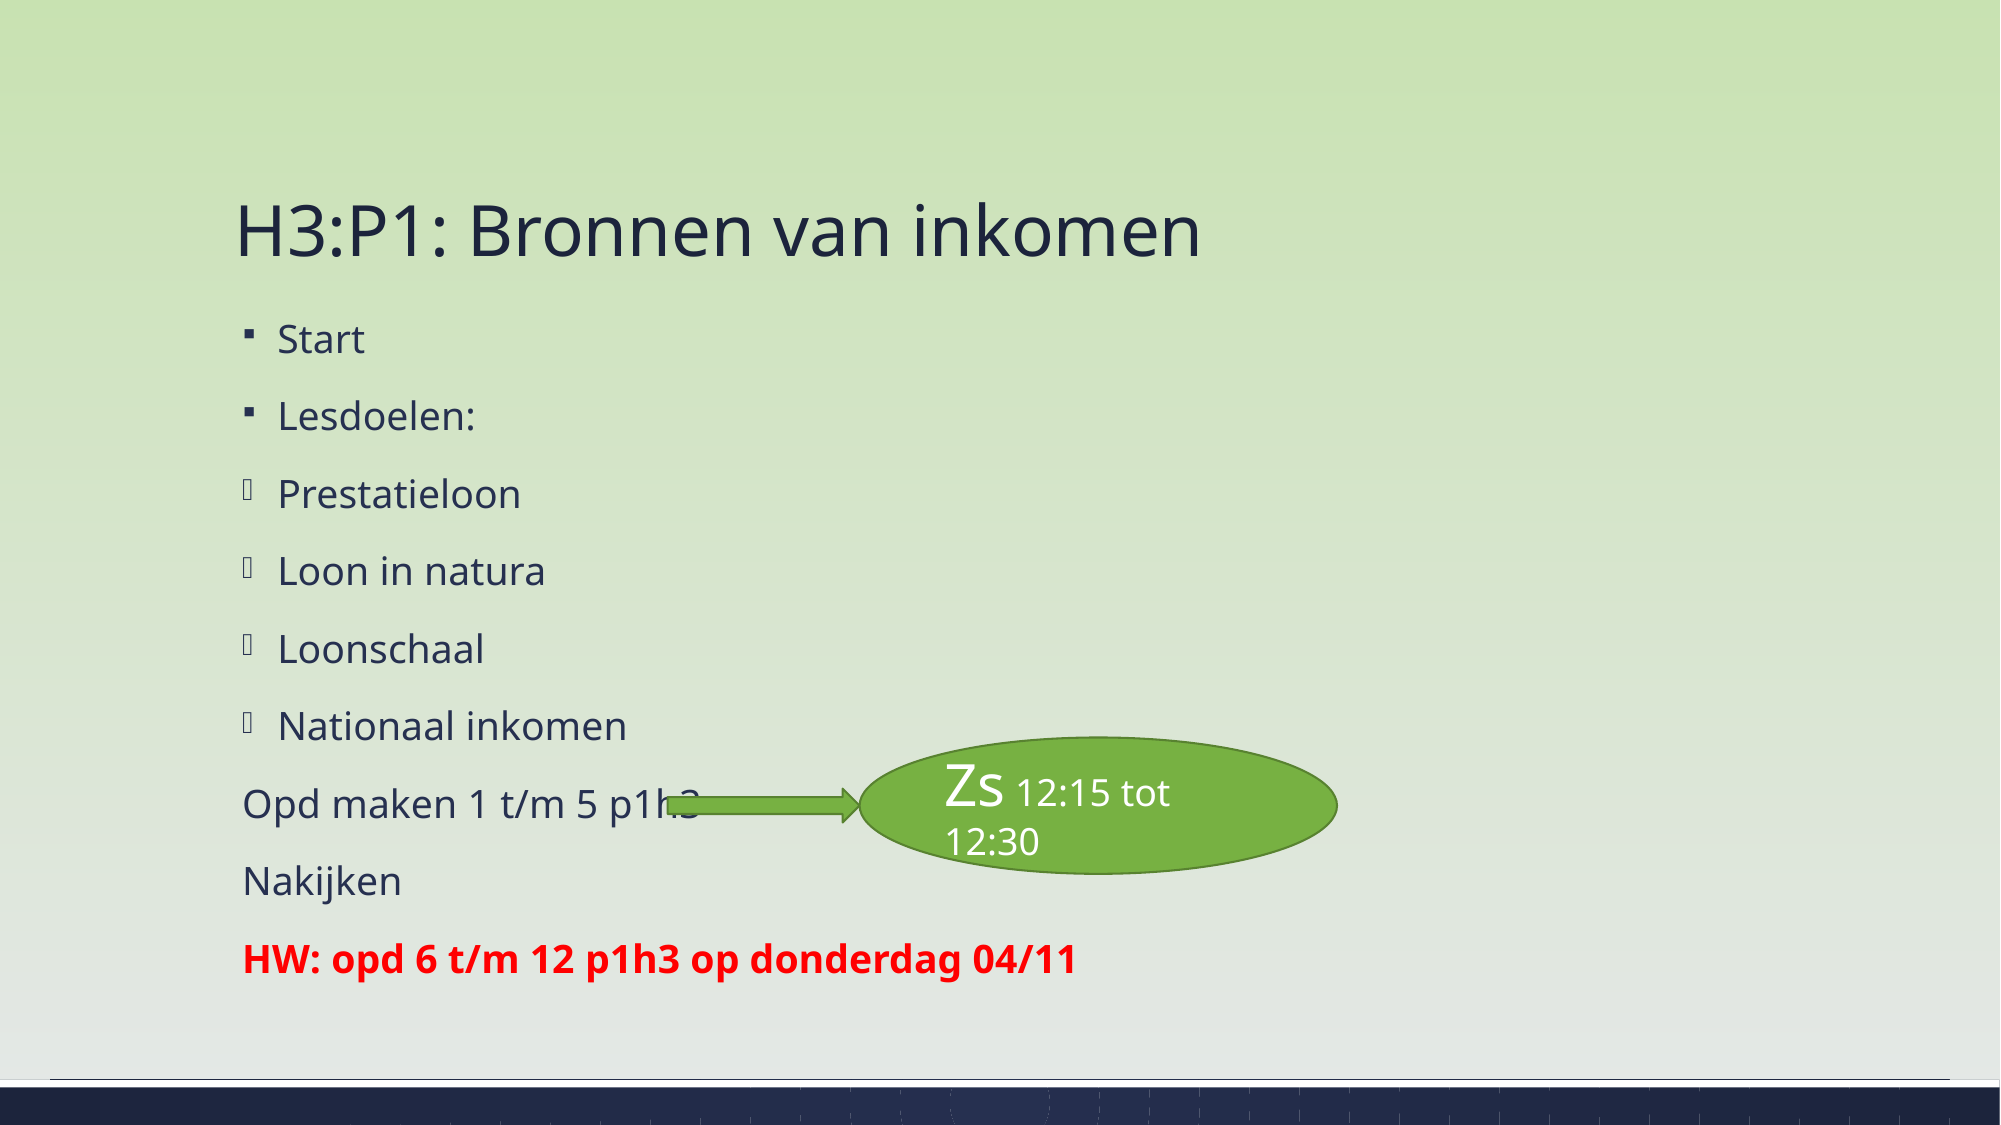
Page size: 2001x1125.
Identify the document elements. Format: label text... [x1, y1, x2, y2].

text_box Zs 12:15 tot 12:30 [858, 736, 1339, 875]
list Start Lesdoelen: Prestatieloon Loon in natura Loonschaal Nationaal inkomen Opd maken 1 t/m 5 p1h3 Nakijken HW: opd 6 t/m 12 p1h3 op donderdag 04/11 [219, 311, 1780, 990]
text_box [666, 787, 858, 824]
title H3:P1: Bronnen van inkomen [219, 76, 1780, 279]
